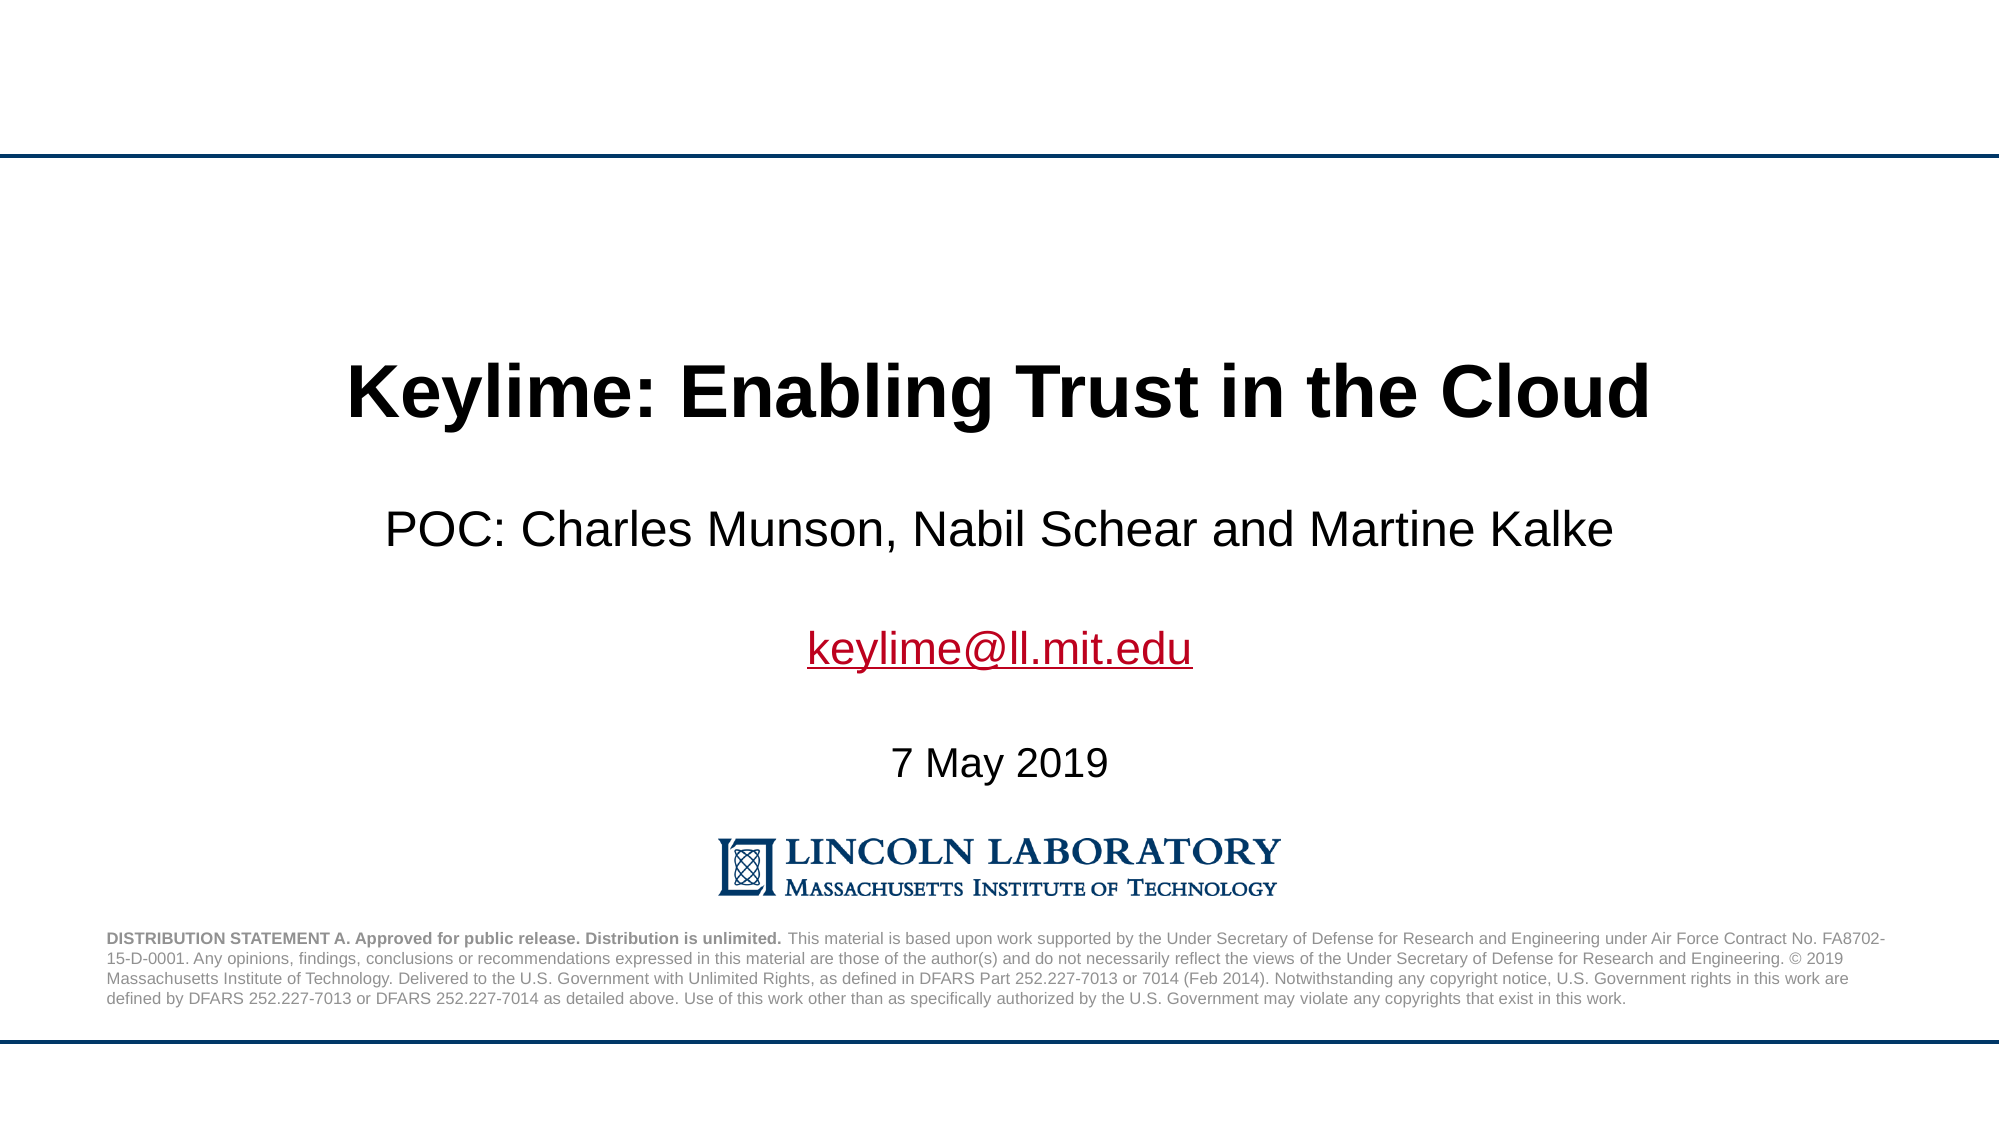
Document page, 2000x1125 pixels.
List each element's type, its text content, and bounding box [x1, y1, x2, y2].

title Keylime: Enabling Trust in the Cloud [181, 227, 1818, 440]
text_box DISTRIBUTION STATEMENT A. Approved for public release. Distribution is unlimited. This material is based upon work supported by the Under Secretary of Defense for Research and Engineering under Air Force Contract No. FA8702-15-D-0001. Any opinions, findings, conclusions or recommendations expressed in this material are those of the author(s) and do not necessarily reflect the views of the Under Secretary of Defense for Research and Engineering. © 2019 Massachusetts Institute of Technology. Delivered to the U.S. Government with Unlimited Rights, as defined in DFARS Part 252.227-7013 or 7014 (Feb 2014). Notwithstanding any copyright notice, U.S. Government rights in this work are defined by DFARS 252.227-7013 or DFARS 252.227-7014 as detailed above. Use of this work other than as specifically authorized by the U.S. Government may violate any copyrights that exist in this work. [91, 920, 1908, 1015]
subtitle POC: Charles Munson, Nabil Schear and Martine Kalke keylime@ll.mit.edu 7 May 2019 [181, 493, 1818, 788]
picture [718, 838, 1281, 896]
